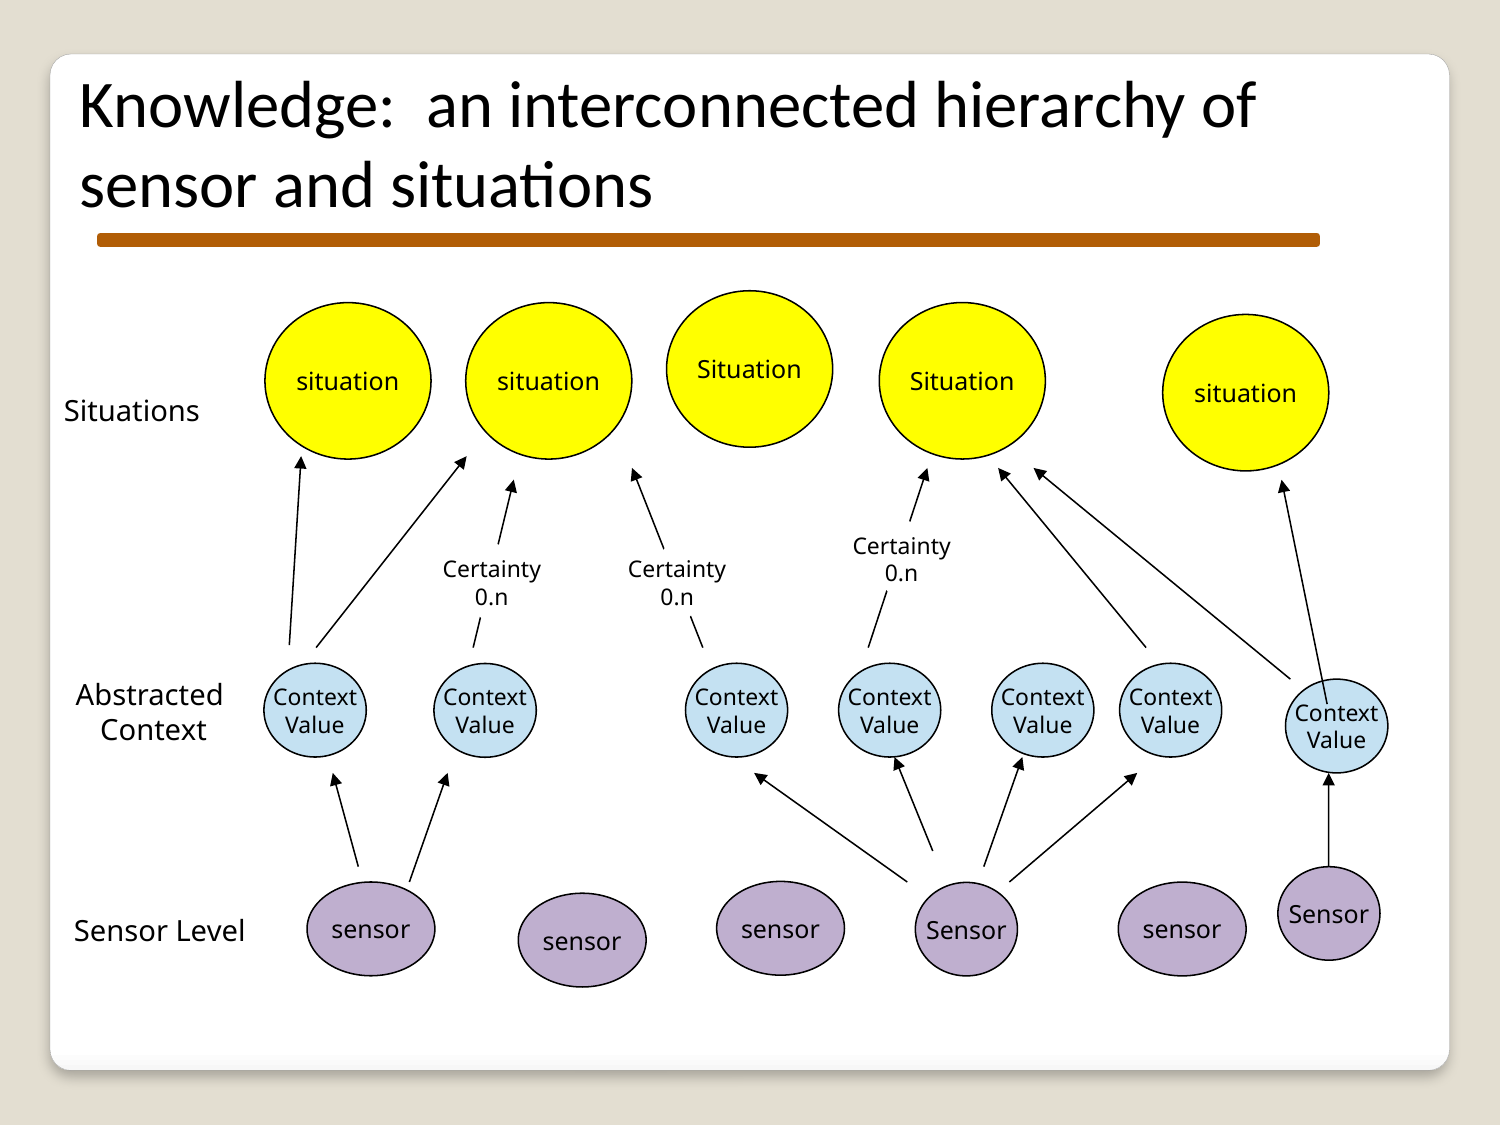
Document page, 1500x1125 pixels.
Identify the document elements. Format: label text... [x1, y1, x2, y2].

text_box [97, 233, 1320, 247]
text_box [52, 290, 1389, 988]
text_box Knowledge: an interconnected hierarchy of sensor and situations [64, 53, 1436, 228]
